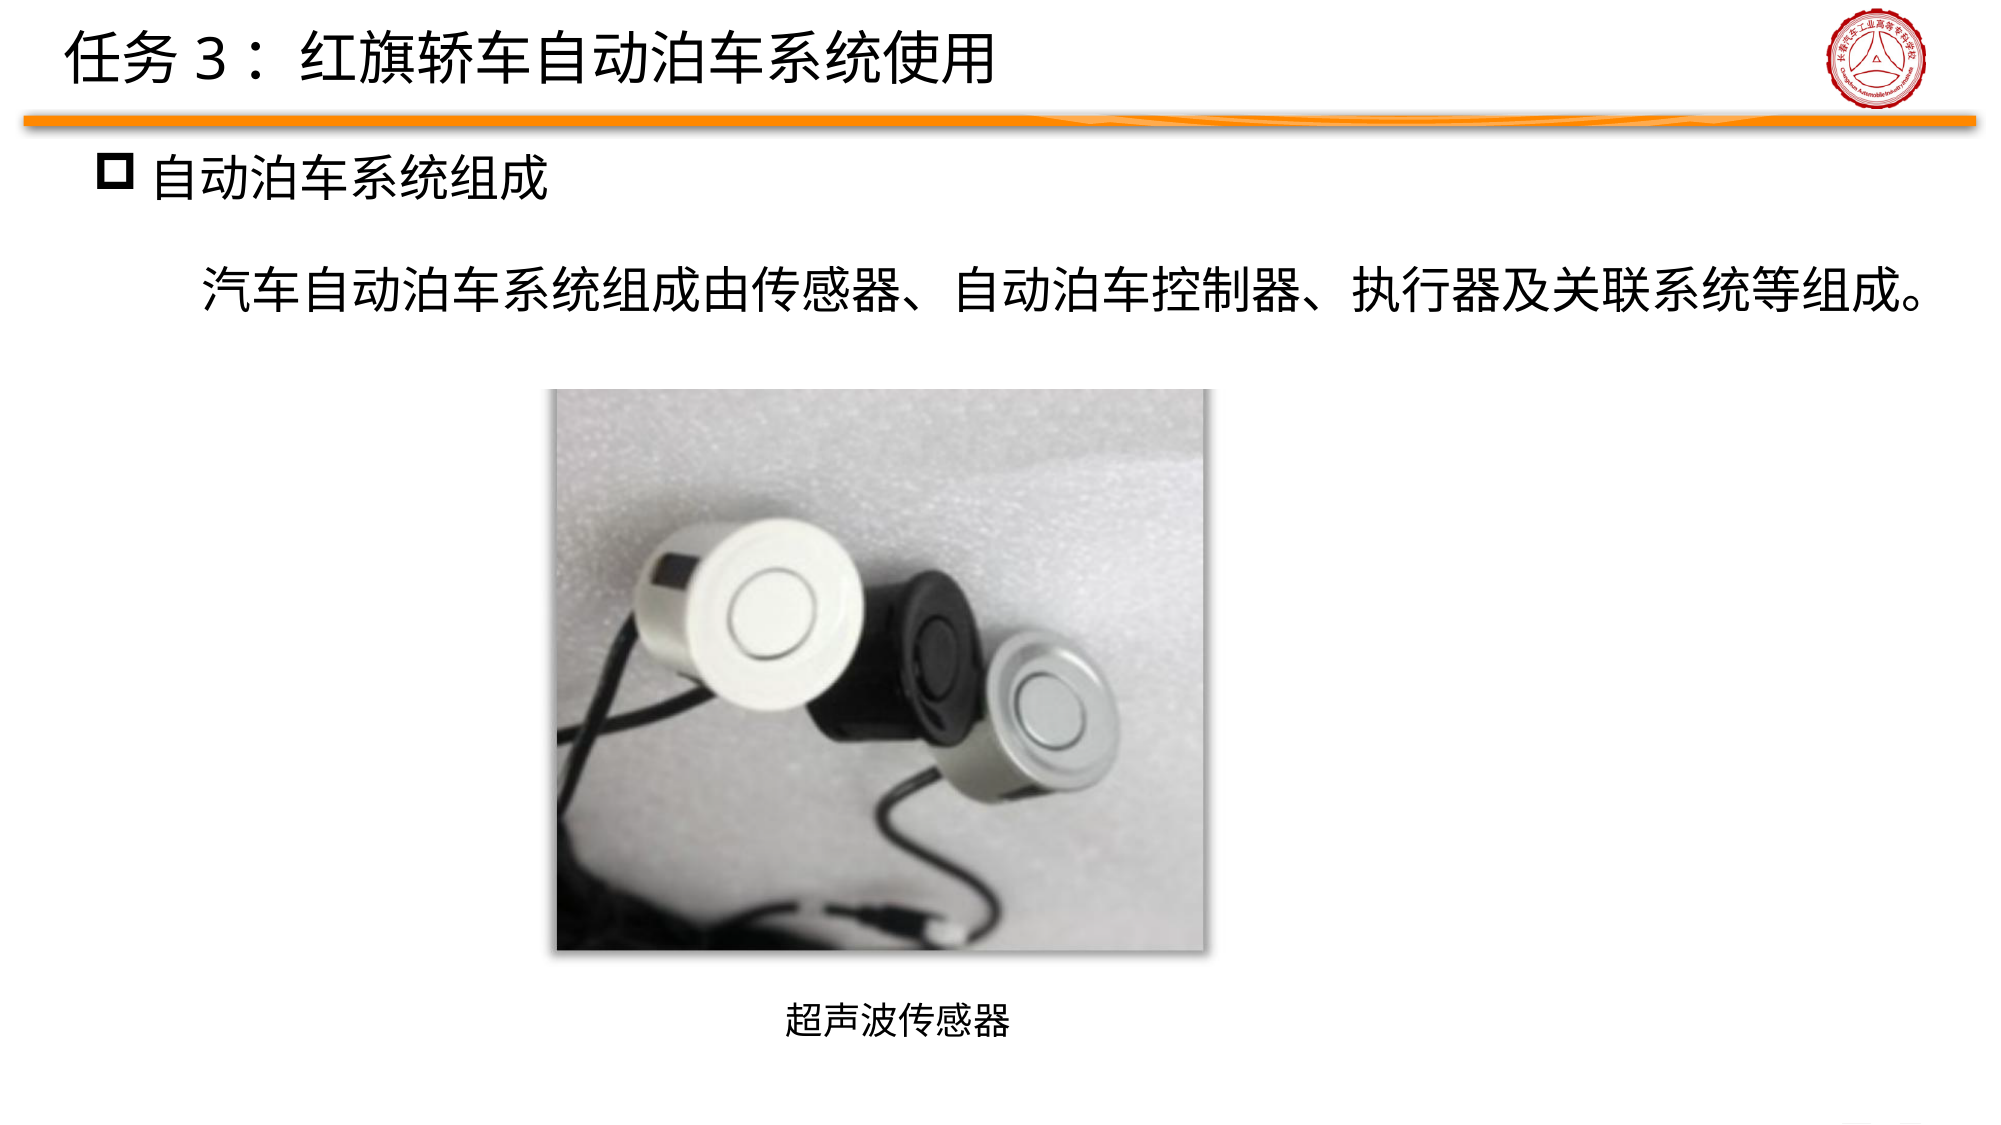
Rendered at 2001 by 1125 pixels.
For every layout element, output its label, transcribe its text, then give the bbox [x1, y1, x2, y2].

text_box 超声波传感器 [632, 989, 1120, 1050]
picture [1826, 8, 1926, 109]
title 任务3：红旗轿车自动泊车系统使用 [49, 21, 1557, 121]
text_box 自动泊车系统组成 [78, 146, 1160, 271]
text_box 汽车自动泊车系统组成由传感器、自动泊车控制器、执行器及关联系统等组成。 [142, 251, 2000, 327]
picture [525, 389, 1227, 967]
